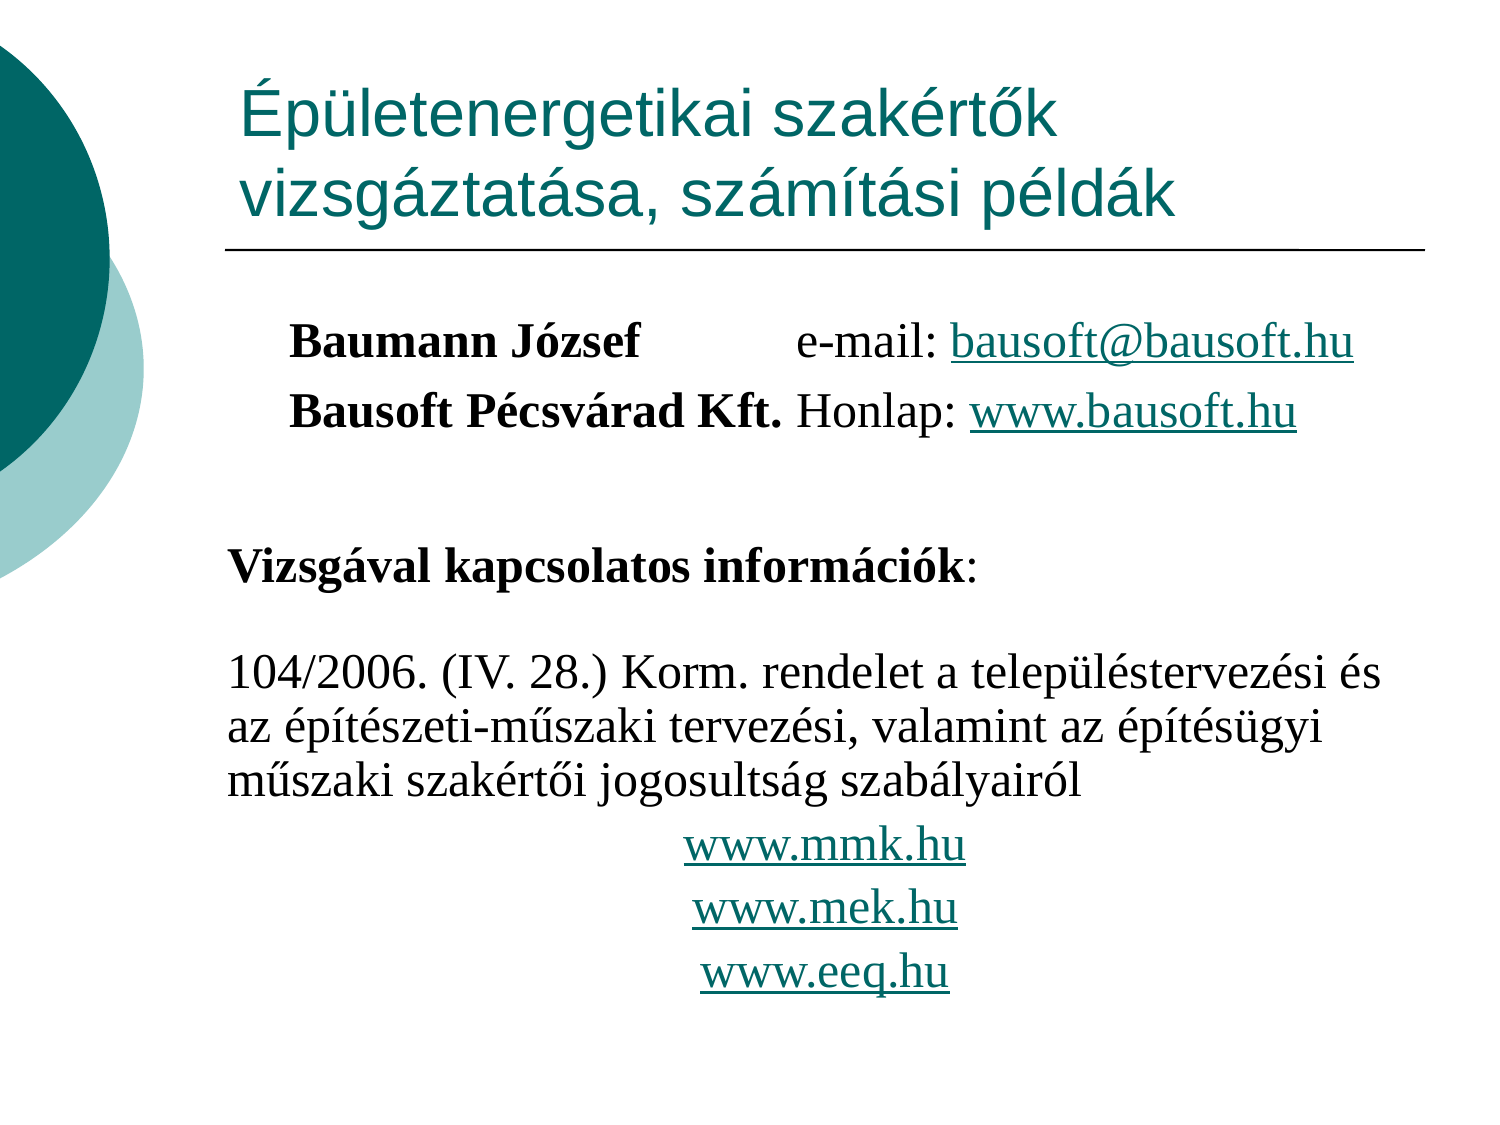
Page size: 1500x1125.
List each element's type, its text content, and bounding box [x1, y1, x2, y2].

text_box Vizsgával kapcsolatos információk: [212, 524, 995, 600]
text_box Baumann József e-mail: bausoft@bausoft.hu Bausoft Pécsvárad Kft. Honlap: www.bausoft.hu [275, 299, 1425, 500]
text_box 104/2006. (IV. 28.) Korm. rendelet a településtervezési és az építészeti-műszaki tervezési, valamint az építésügyi műszaki szakértői jogosultság szabályairól www.mmk.hu www.mek.hu www.eeq.hu [212, 637, 1438, 1007]
title Épületenergetikai szakértők vizsgáztatása, számítási példák [224, 49, 1425, 237]
